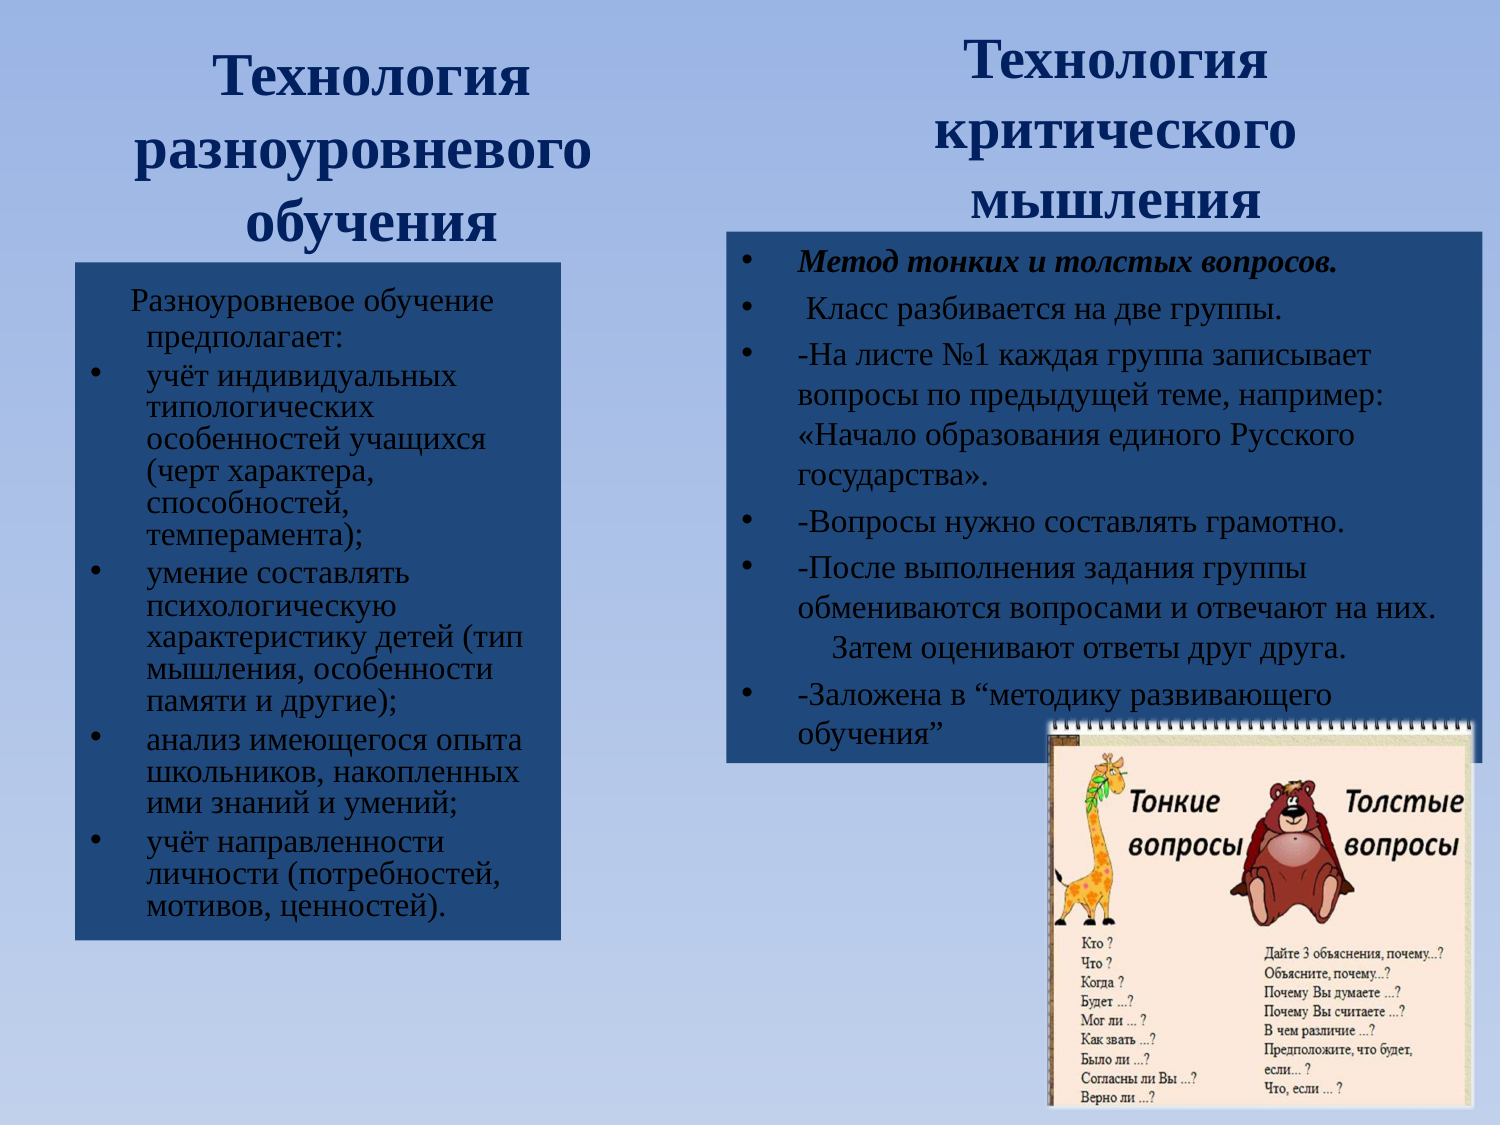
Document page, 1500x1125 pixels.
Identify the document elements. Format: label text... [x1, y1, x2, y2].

list Разноуровневое обучение предполагает: учёт индивидуальных типологических особенностей учащихся (черт характера, способностей, темперамента); умение составлять психологическую характеристику детей (тип мышления, особенности памяти и другие); анализ имеющегося опыта школьников, накопленных ими знаний и умений; учёт направленности личности (потребностей, мотивов, ценностей). [75, 262, 561, 941]
text_box Метод тонких и толстых вопросов. Класс разбивается на две группы. -На листе №1 каждая группа записывает вопросы по предыдущей теме, например: «Начало образования единого Русского государства». -Вопросы нужно составлять грамотно. -После выполнения задания группы обмениваются вопросами и отвечают на них.  Затем оценивают ответы друг друга. -Заложена в “методику развивающего обучения” [726, 231, 1483, 764]
title Технология разноуровневого обучения [64, 26, 680, 263]
picture [1042, 715, 1480, 1114]
text_box Технология критического мышления [891, 42, 1341, 208]
